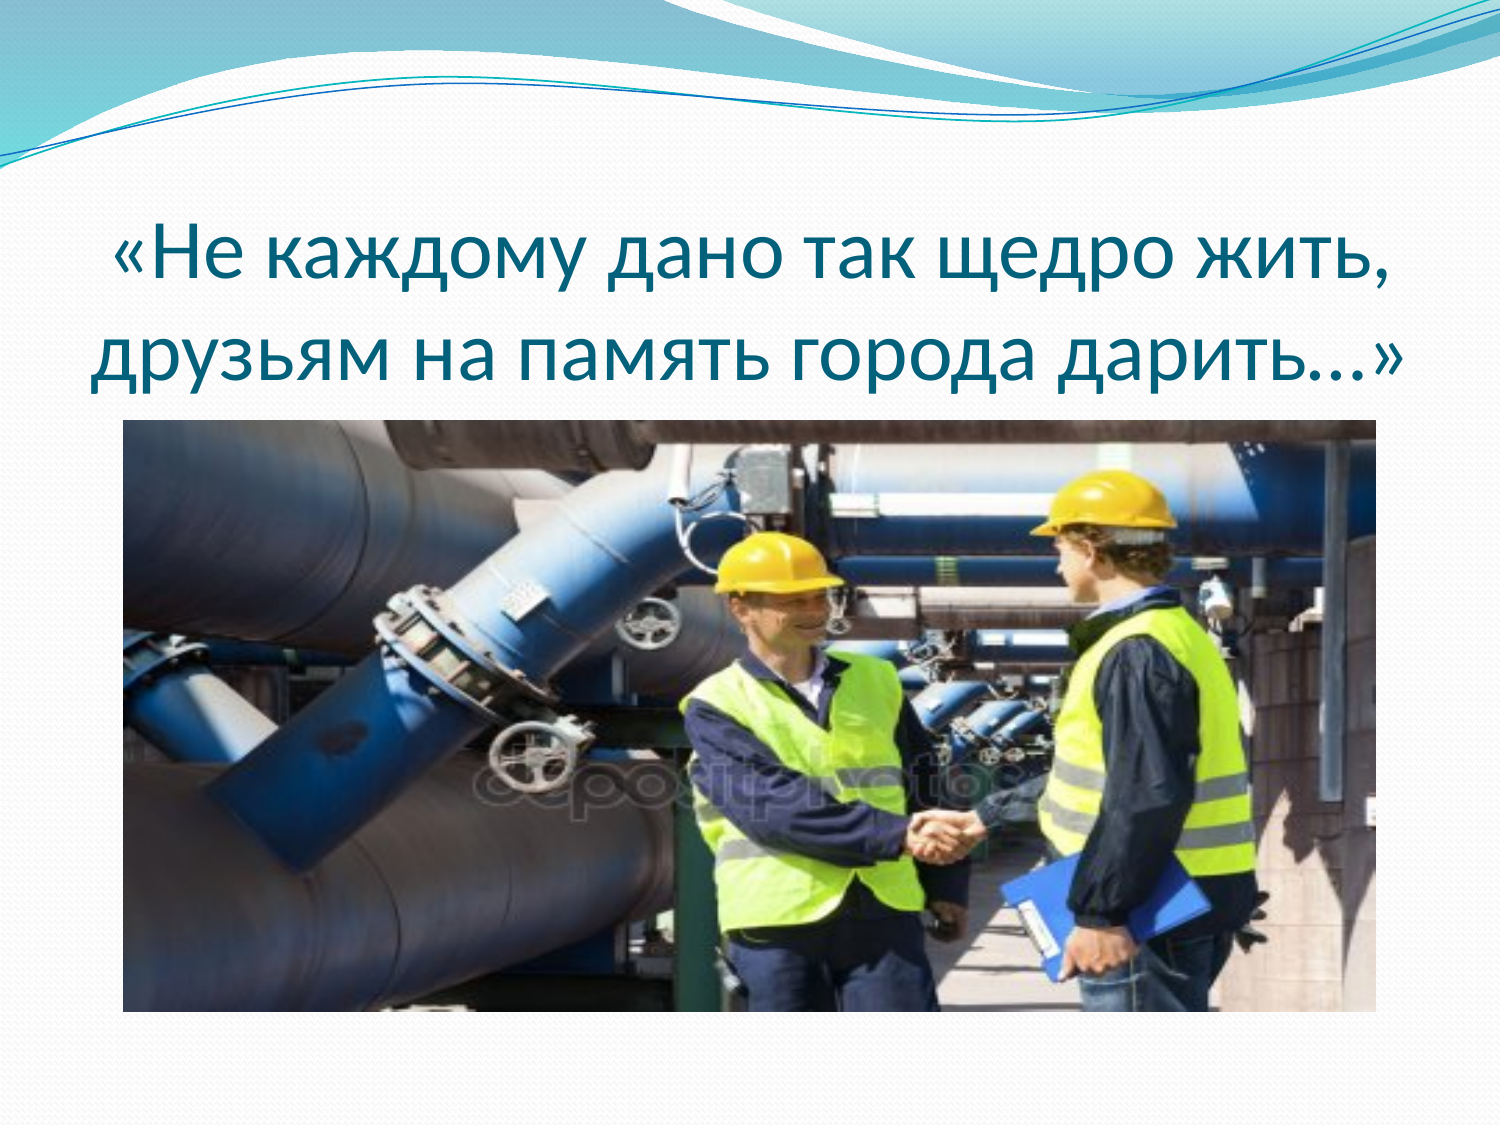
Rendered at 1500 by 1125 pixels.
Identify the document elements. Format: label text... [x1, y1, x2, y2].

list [123, 420, 1377, 1012]
title «Не каждому дано так щедро жить, друзьям на память города дарить…» [75, 115, 1425, 398]
